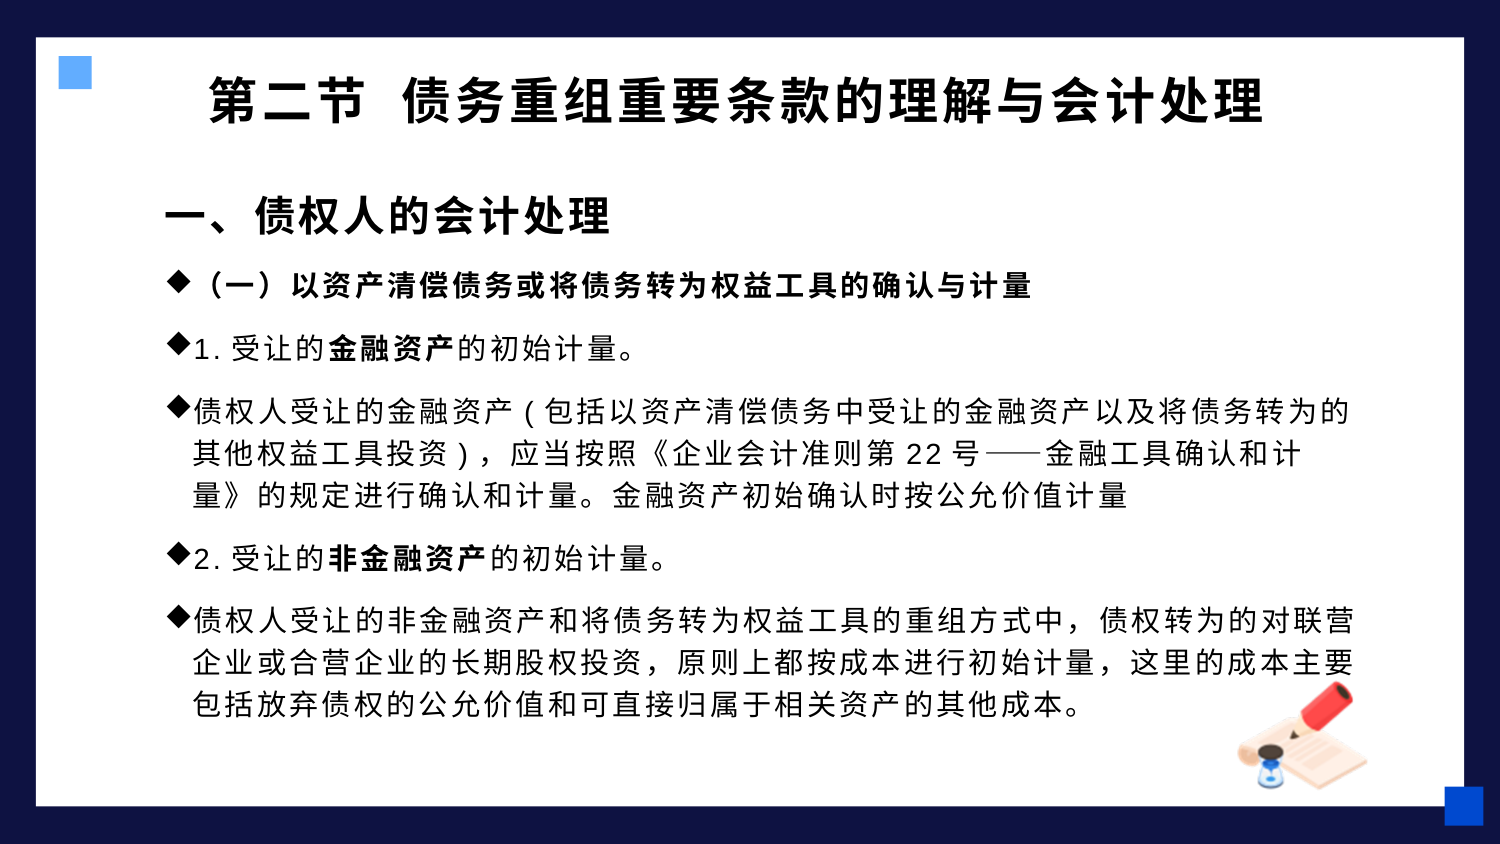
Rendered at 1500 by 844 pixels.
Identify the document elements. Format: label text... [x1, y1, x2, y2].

list 一、债权人的会计处理 （一）以资产清偿债务或将债务转为权益工具的确认与计量 1.受让的金融资产的初始计量。 债权人受让的金融资产(包括以资产清偿债务中受让的金融资产以及将债务转为的其他权益工具投资)，应当按照《企业会计准则第22号——金融工具确认和计量》的规定进行确认和计量。金融资产初始确认时按公允价值计量 2.受让的非金融资产的初始计量。 债权人受让的非金融资产和将债务转为权益工具的重组方式中，债权转为的对联营企业或合营企业的长期股权投资，原则上都按成本进行初始计量，这里的成本主要包括放弃债权的公允价值和可直接归属于相关资产的其他成本。 [147, 179, 1376, 604]
picture [1222, 657, 1373, 808]
title 第二节 债务重组重要条款的理解与会计处理 [141, 48, 1327, 138]
